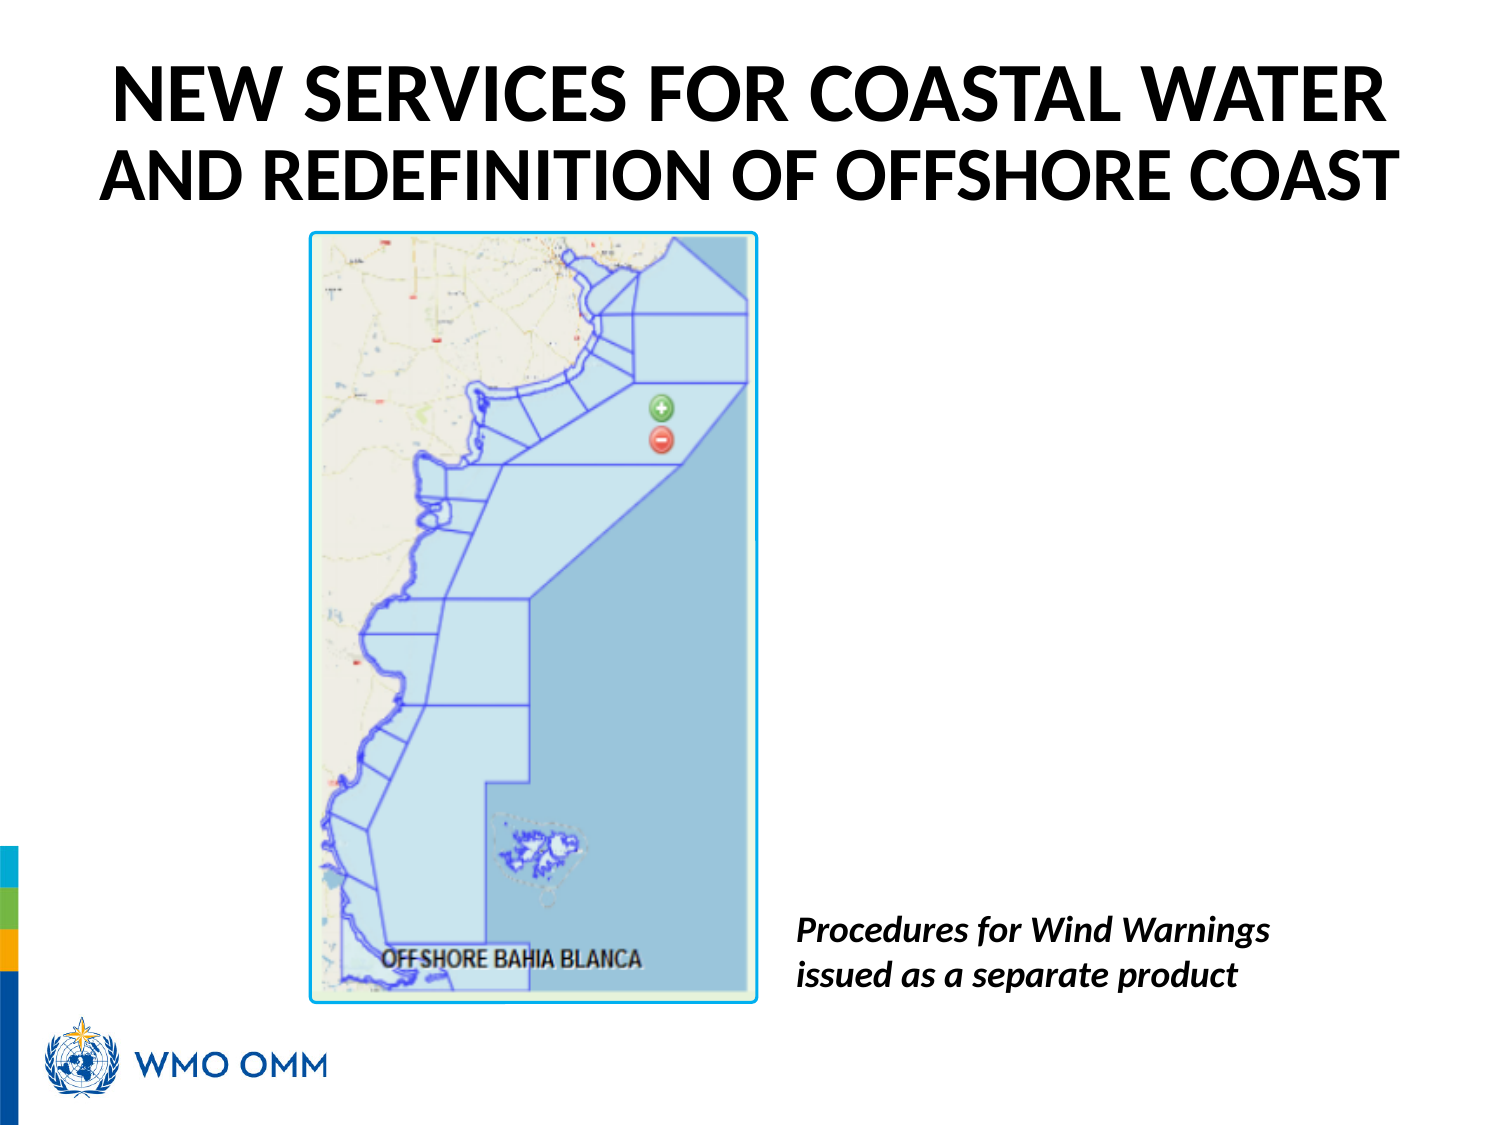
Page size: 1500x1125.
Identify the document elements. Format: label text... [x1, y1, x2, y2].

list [310, 232, 758, 1003]
picture [0, 845, 327, 1125]
title NEW SERVICES FOR COASTAL WATER AND REDEFINITION OF OFFSHORE COAST [75, 45, 1425, 233]
text_box Procedures for Wind Warnings issued as a separate product [781, 232, 1307, 1003]
